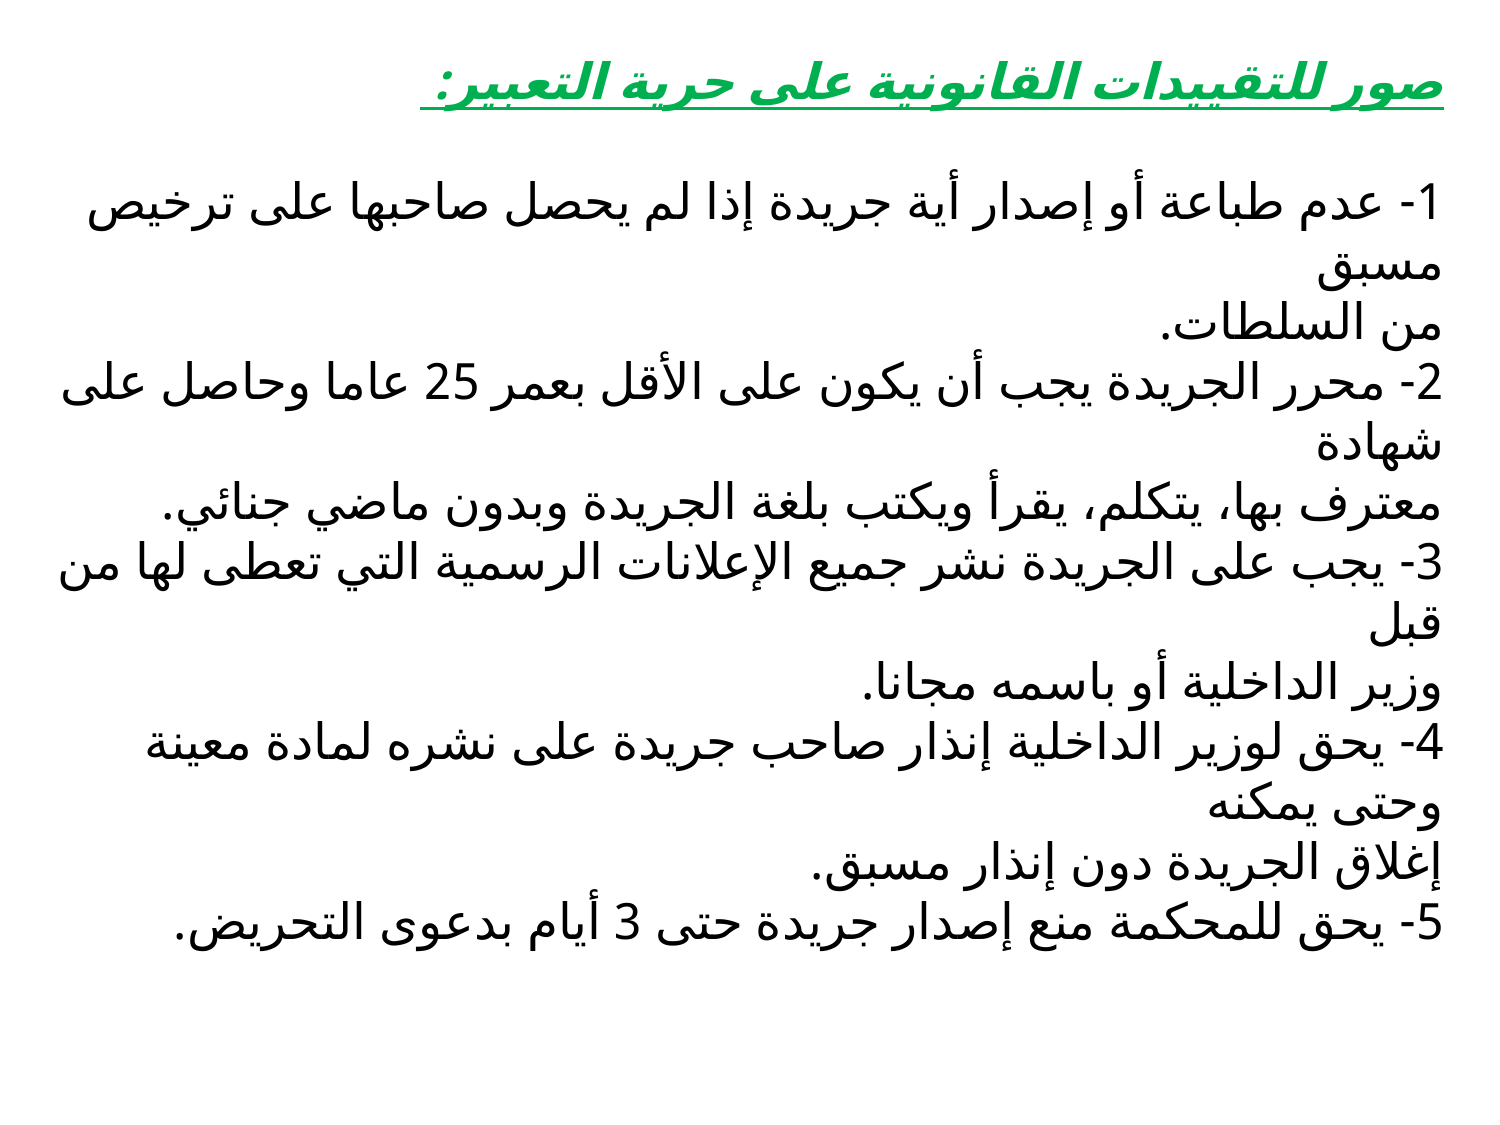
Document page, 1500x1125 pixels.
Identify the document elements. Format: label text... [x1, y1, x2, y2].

text_box صور للتقييدات القانونية على حرية التعبير: 1- عدم طباعة أو إصدار أية جريدة إذا لم يحصل صاحبها على ترخيص مسبق من السلطات. 2- محرر الجريدة يجب أن يكون على الأقل بعمر 25 عاما وحاصل على شهادة معترف بها، يتكلم، يقرأ ويكتب بلغة الجريدة وبدون ماضي جنائي. 3- يجب على الجريدة نشر جميع الإعلانات الرسمية التي تعطى لها من قبل وزير الداخلية أو باسمه مجانا. 4- يحق لوزير الداخلية إنذار صاحب جريدة على نشره لمادة معينة وحتى يمكنه إغلاق الجريدة دون إنذار مسبق. 5- يحق للمحكمة منع إصدار جريدة حتى 3 أيام بدعوى التحريض. [41, 42, 1459, 958]
